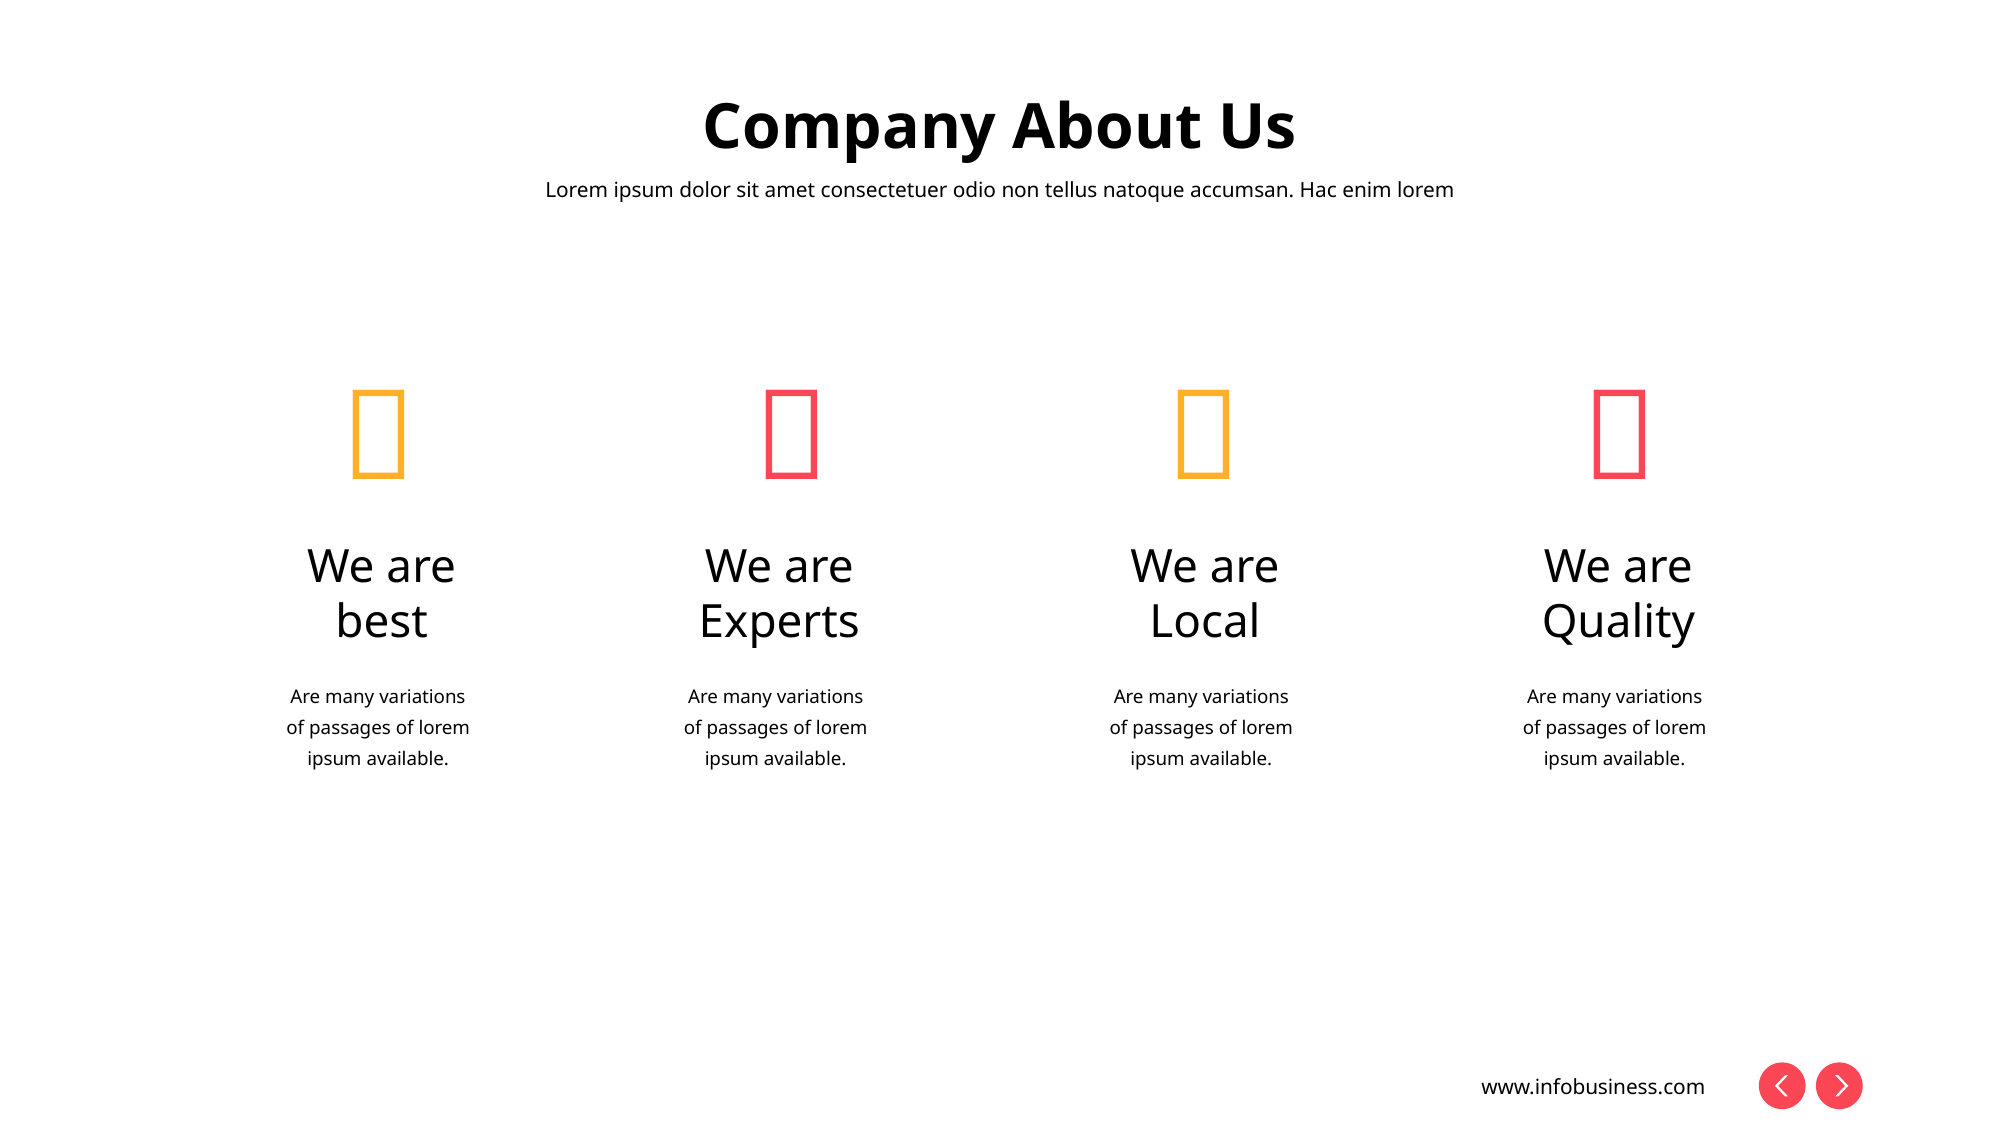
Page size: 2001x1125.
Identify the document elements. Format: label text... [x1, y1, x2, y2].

text_box Are many variations of passages of lorem ipsum available. [1503, 666, 1726, 779]
subtitle Lorem ipsum dolor sit amet consectetuer odio non tellus natoque accumsan. Hac enim lorem [137, 179, 1863, 204]
text_box We are best [257, 529, 506, 655]
text_box Are many variations of passages of lorem ipsum available. [266, 666, 490, 779]
footer www.infobusiness.com [1437, 1055, 1721, 1116]
title Company About Us [137, 78, 1863, 179]
text_box Are many variations of passages of lorem ipsum available. [664, 666, 887, 779]
text_box We are Experts [654, 529, 904, 655]
text_box  [1122, 347, 1287, 512]
text_box  [297, 347, 462, 512]
text_box Are many variations of passages of lorem ipsum available. [1090, 666, 1313, 779]
text_box We are Quality [1493, 529, 1743, 655]
text_box  [709, 347, 874, 512]
text_box We are Local [1080, 529, 1330, 655]
text_box  [1520, 347, 1720, 512]
